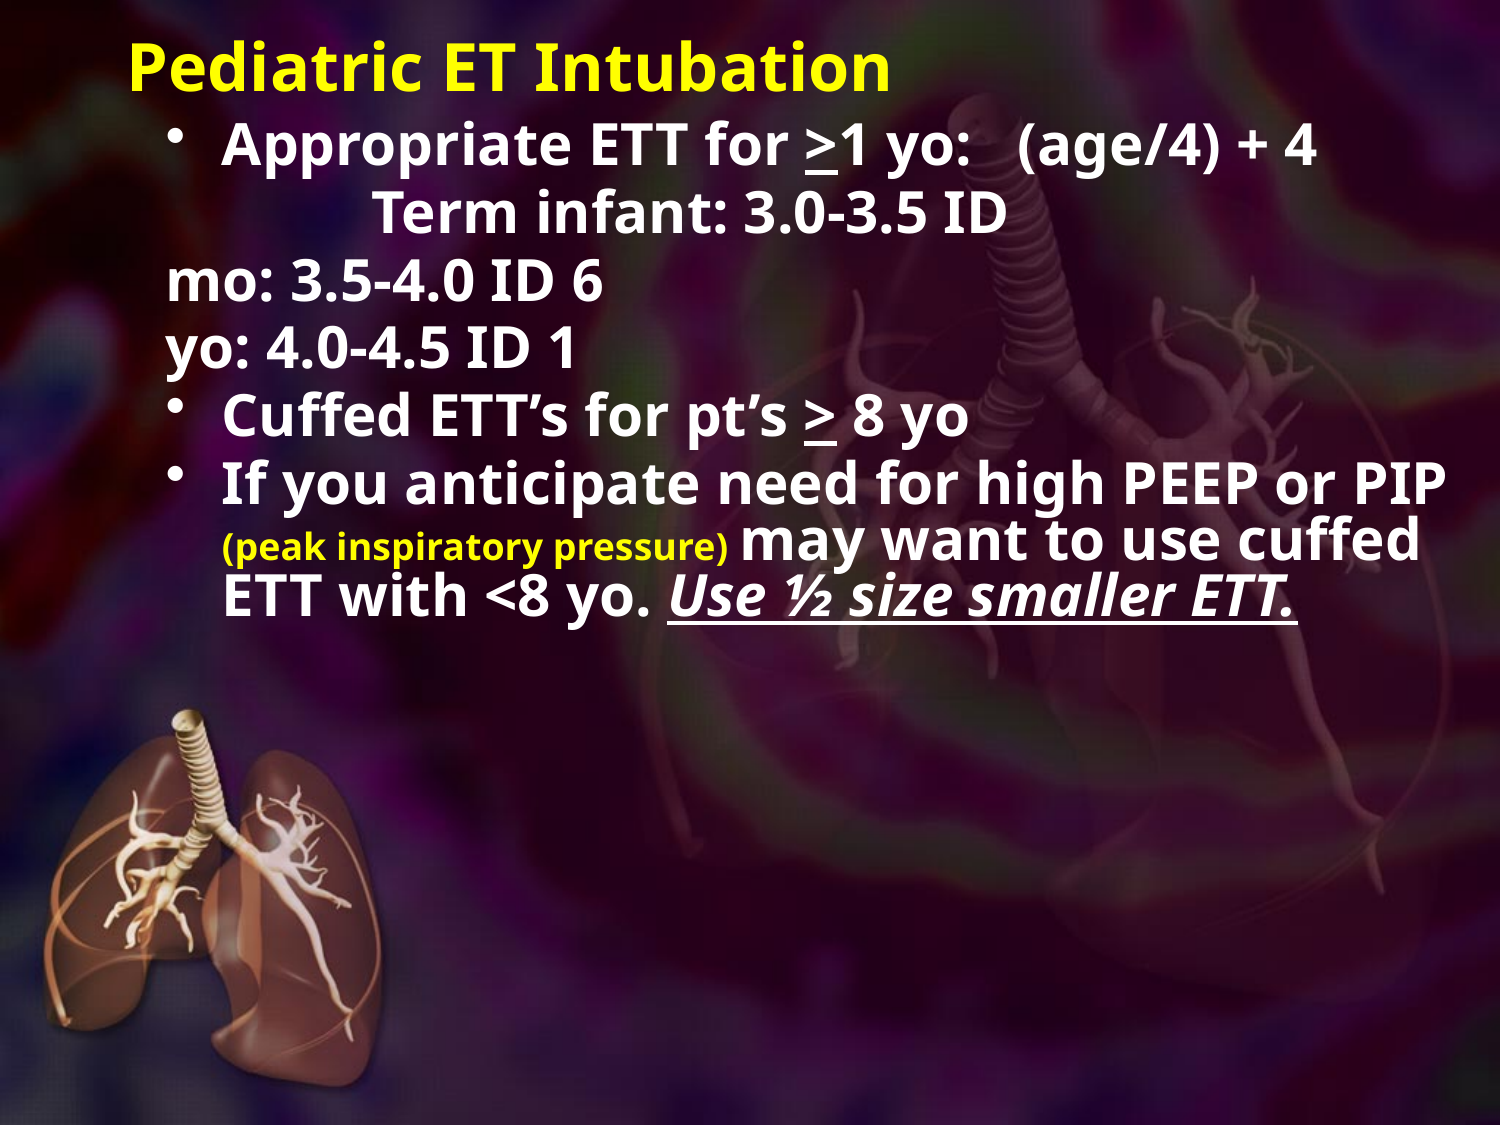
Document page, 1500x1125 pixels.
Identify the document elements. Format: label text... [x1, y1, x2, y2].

list Appropriate ETT for >1 yo: (age/4) + 4 Term infant: 3.0-3.5 ID 6 mo: 3.5-4.0 ID 1 yo: 4.0-4.5 ID Cuffed ETT’s for pt’s > 8 yo If you anticipate need for high PEEP or PIP (peak inspiratory pressure) may want to use cuffed ETT with <8 yo. Use ½ size smaller ETT. [150, 113, 1483, 762]
picture [0, 0, 1500, 1125]
title Pediatric ET Intubation [110, 18, 1407, 112]
